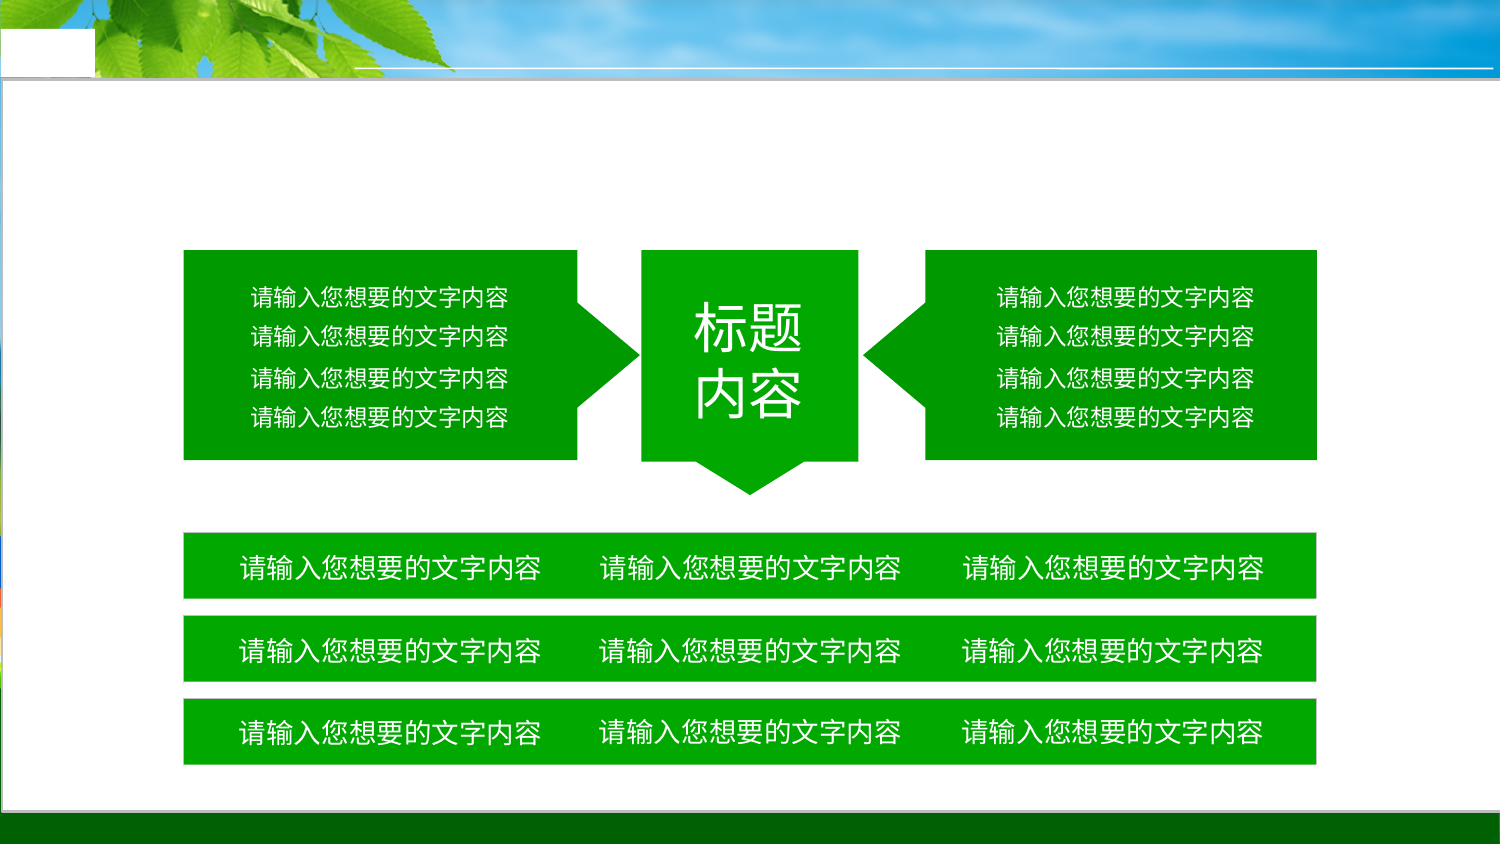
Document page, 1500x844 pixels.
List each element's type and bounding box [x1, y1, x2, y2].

text_box [183, 531, 1318, 601]
text_box [641, 249, 859, 496]
text_box [183, 698, 1318, 767]
text_box [862, 249, 1317, 461]
text_box [183, 249, 640, 461]
text_box [183, 615, 1318, 684]
picture [0, 0, 1500, 844]
